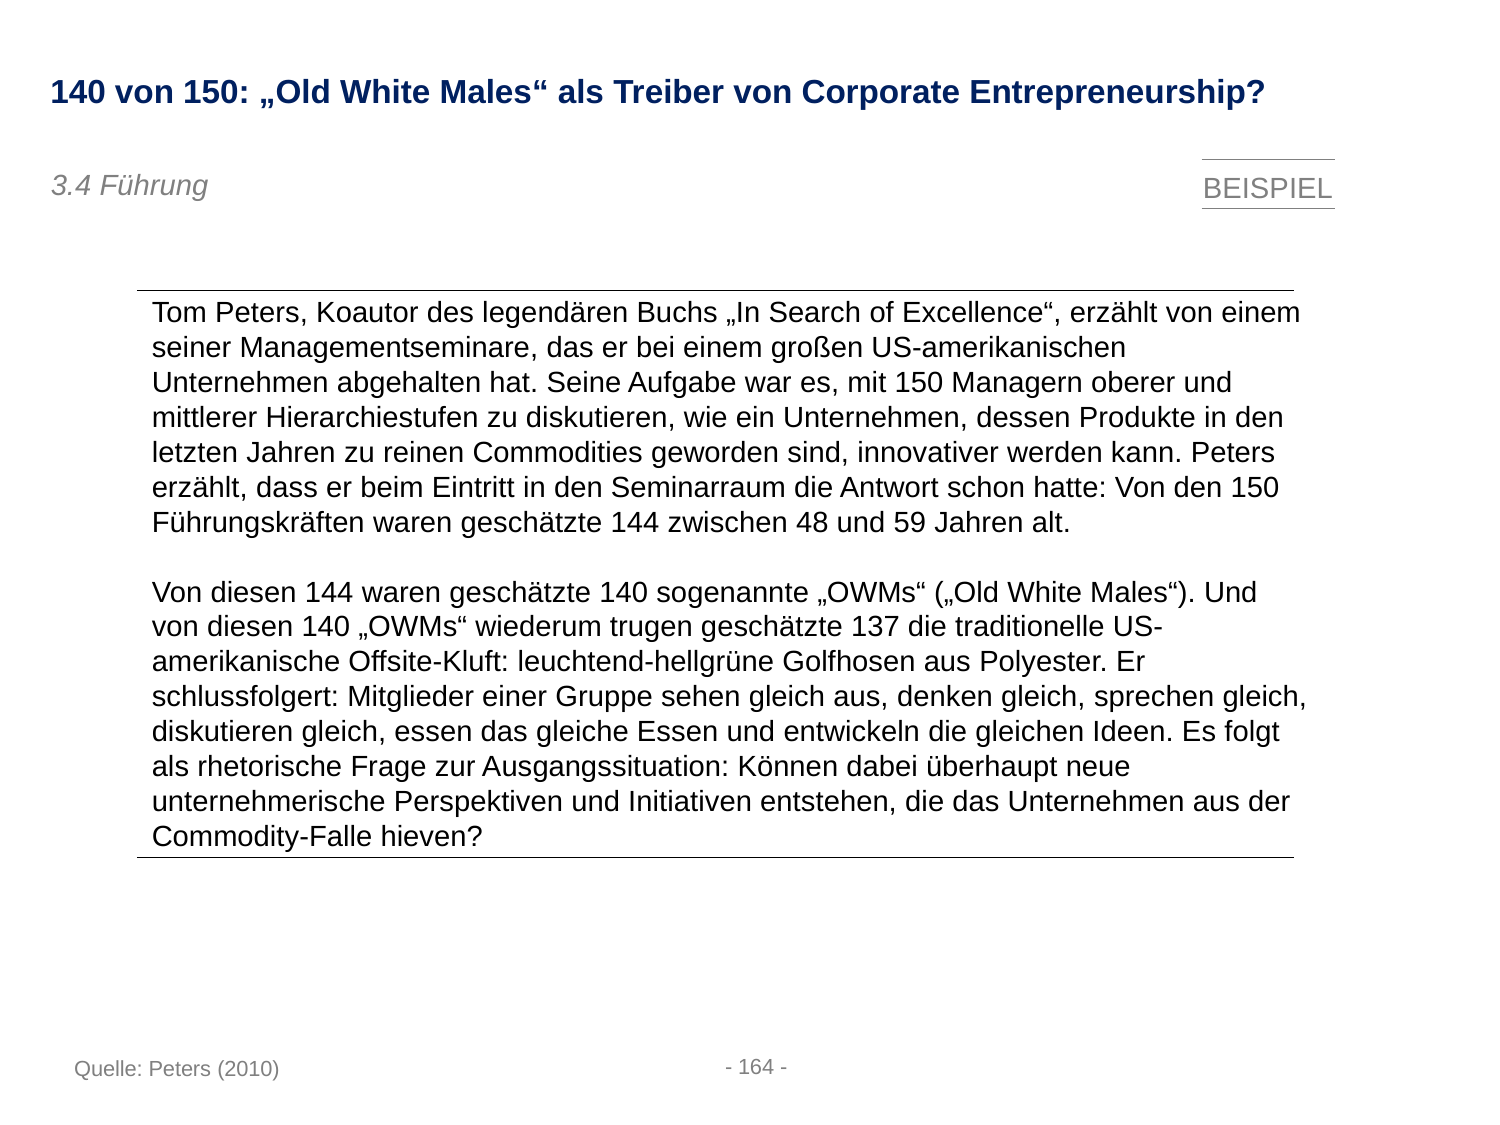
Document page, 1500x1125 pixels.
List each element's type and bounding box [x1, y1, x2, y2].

slide_number [599, 1045, 913, 1093]
text_box [59, 1046, 295, 1088]
text_box [1188, 161, 1349, 212]
text_box [36, 159, 224, 209]
text_box [136, 285, 1326, 860]
text_box [35, 63, 1433, 118]
